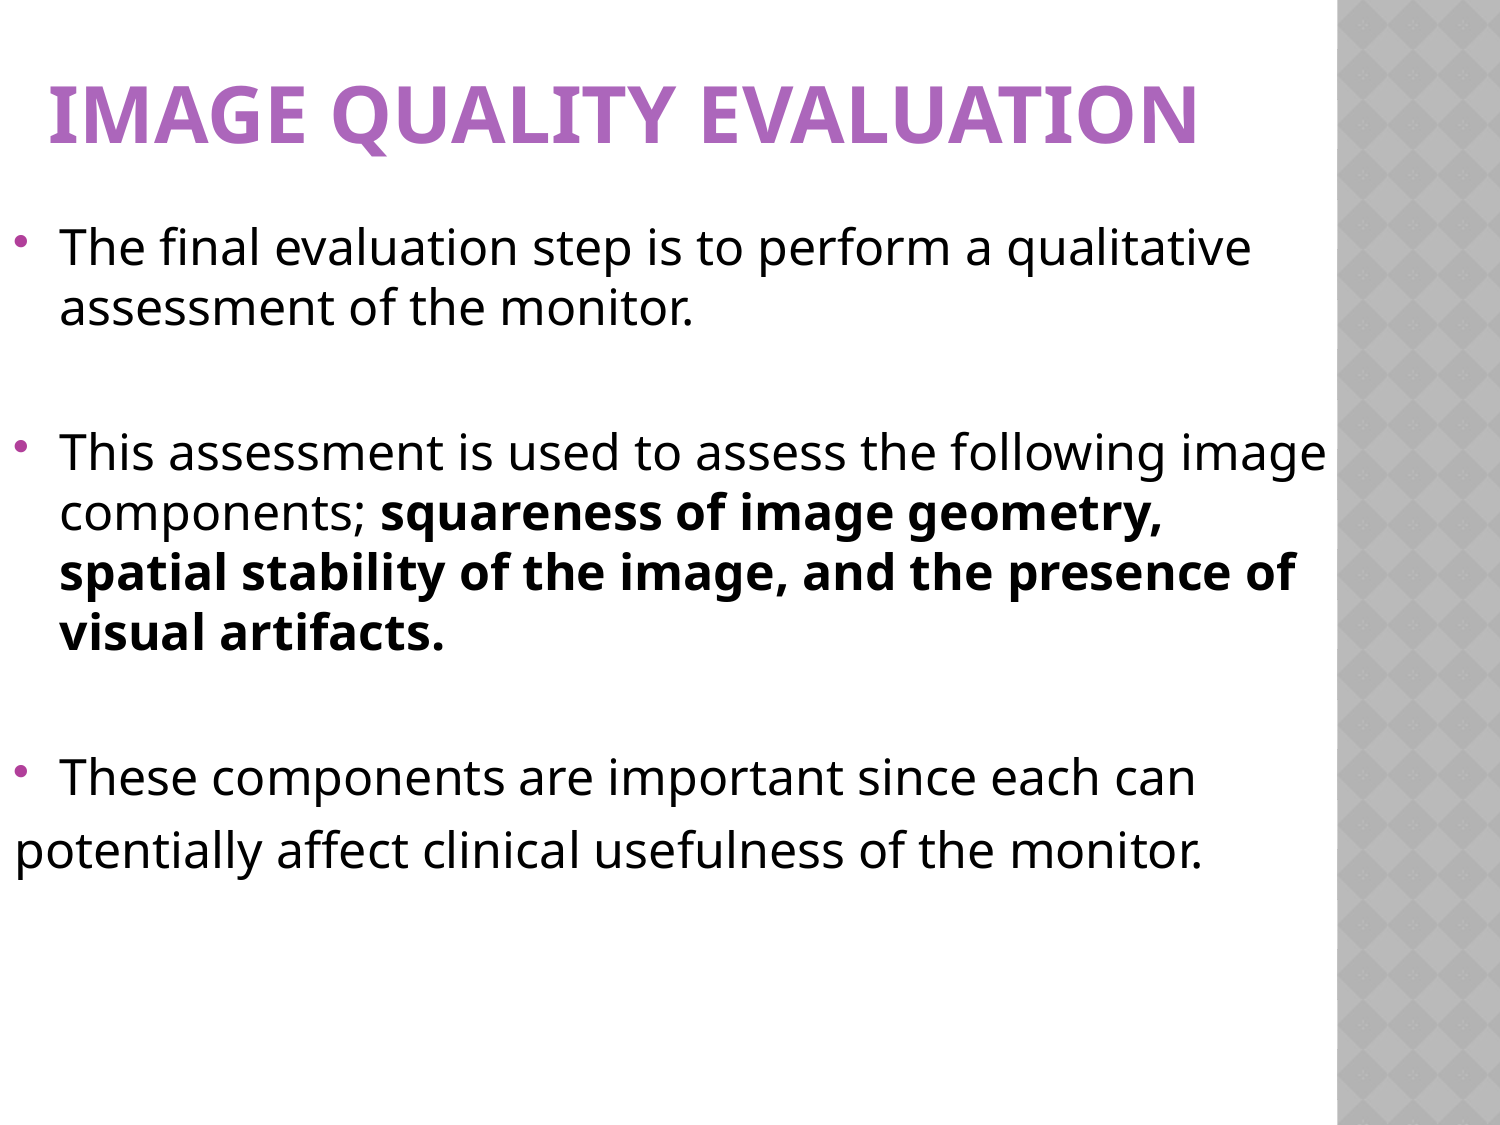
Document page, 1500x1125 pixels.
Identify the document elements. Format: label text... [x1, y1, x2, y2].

list The final evaluation step is to perform a qualitative assessment of the monitor. This assessment is used to assess the following image components; squareness of image geometry, spatial stability of the image, and the presence of visual artifacts. These components are important since each can potentially affect clinical usefulness of the monitor. [0, 208, 1350, 1059]
title Image quality evaluation [41, 0, 1229, 160]
